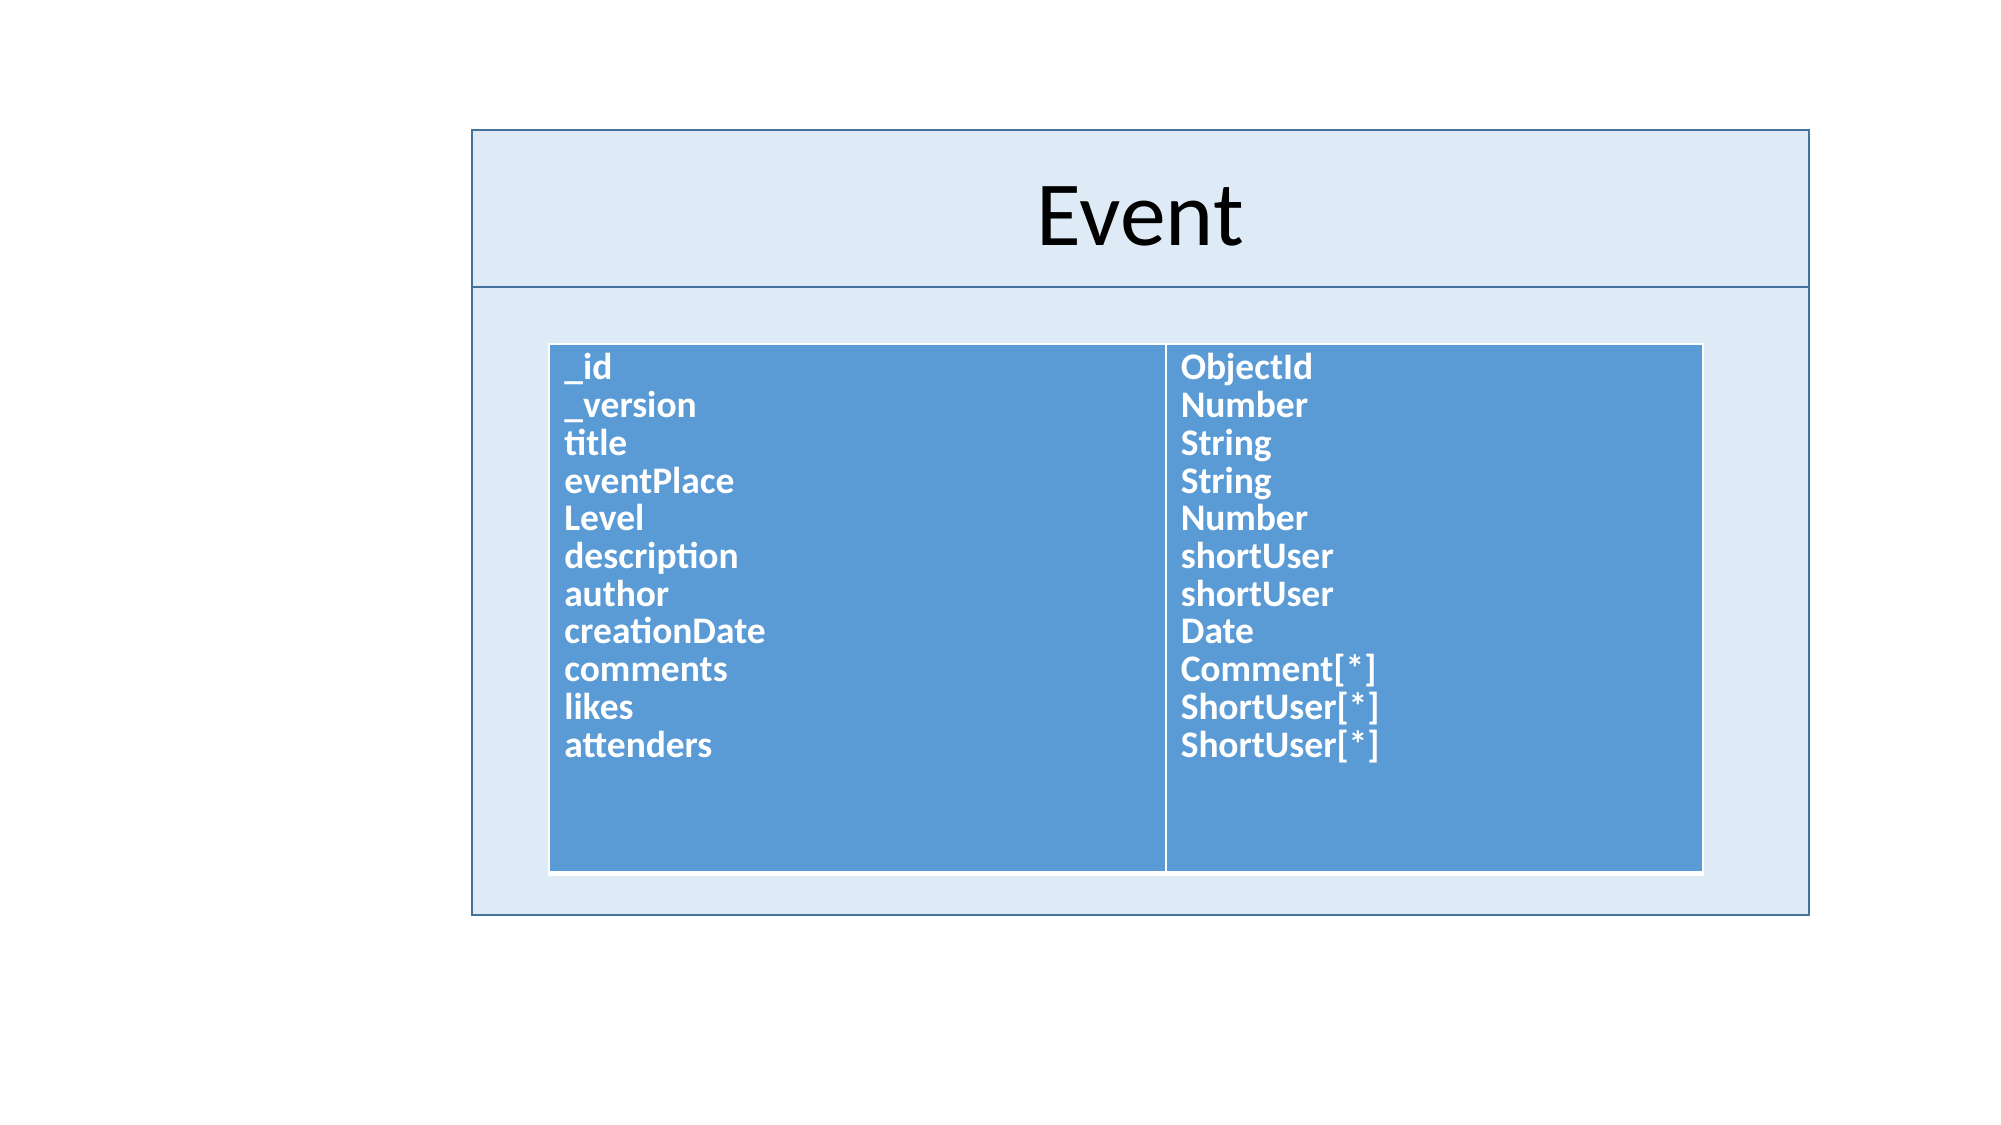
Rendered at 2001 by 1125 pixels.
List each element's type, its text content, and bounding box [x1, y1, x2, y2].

table_header ObjectId Number String String Number shortUser shortUser Date Comment[*] ShortUser[*] ShortUser[*] [1167, 345, 1702, 871]
table_header _id _version title eventPlace Level description author creationDate comments likes attenders [550, 345, 1165, 871]
text_box Event [471, 129, 1810, 288]
text_box [471, 288, 1810, 916]
